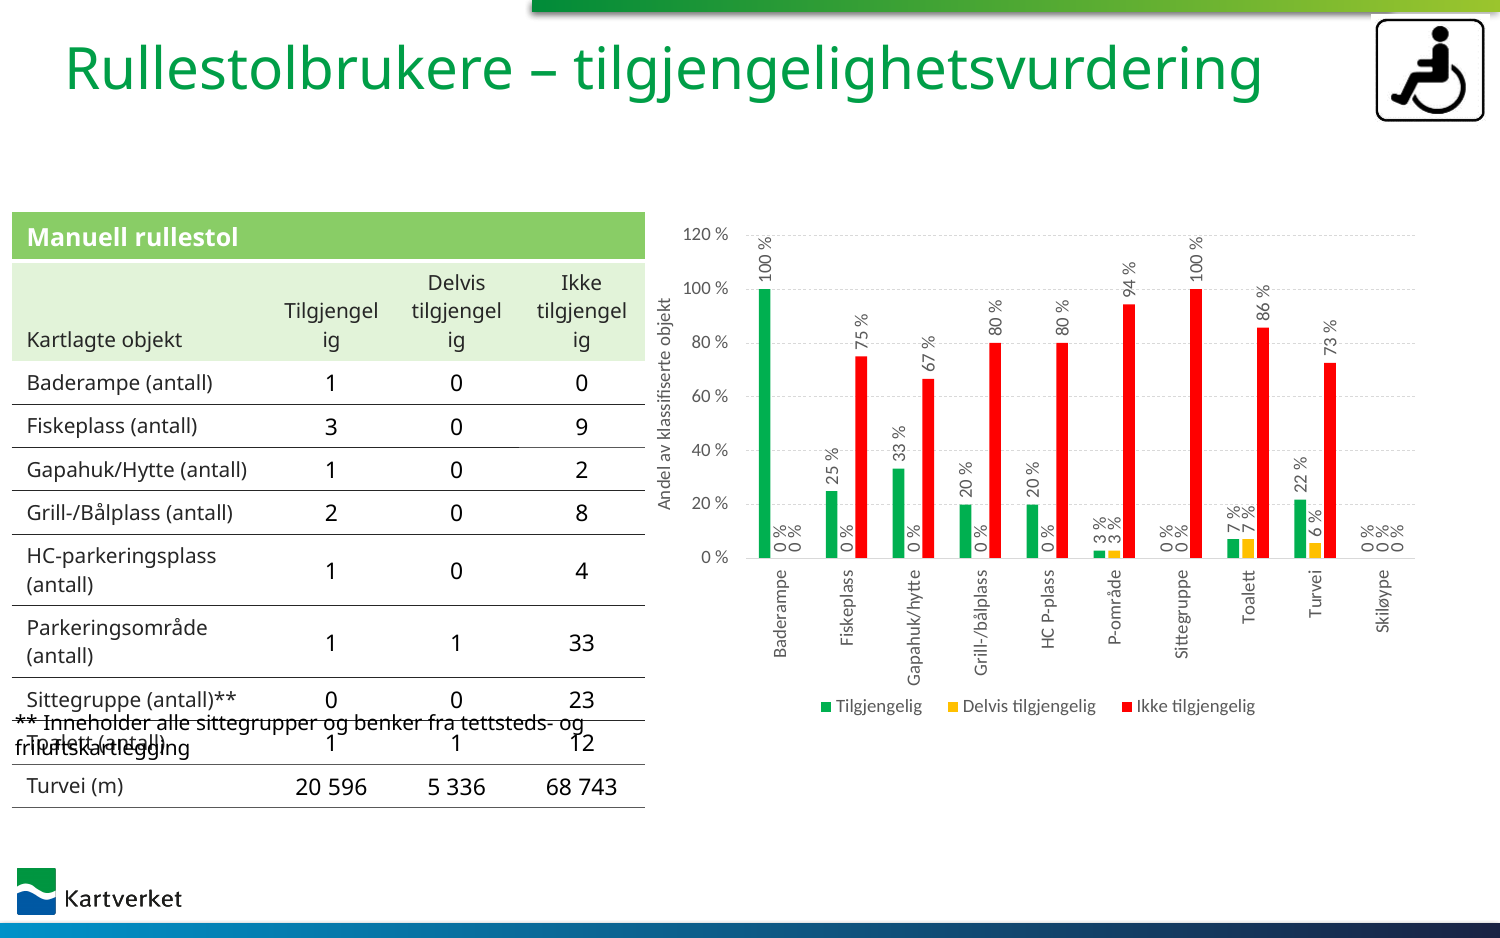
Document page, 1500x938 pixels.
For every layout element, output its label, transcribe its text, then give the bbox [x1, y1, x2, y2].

table_cell Ikke tilgjengelig [519, 263, 638, 361]
table_cell Baderampe (antall) [12, 361, 269, 404]
table_cell 2 [269, 491, 394, 534]
table_cell 9 [519, 405, 638, 447]
text_box Rullestolbrukere – tilgjengelighetsvurdering [49, 12, 1372, 109]
table_cell 0 [394, 678, 519, 702]
table_cell 68 743 [519, 768, 645, 807]
table_cell Kartlagte objekt [12, 263, 269, 361]
table_header Manuell rullestol [12, 212, 645, 259]
table_cell 1 [269, 361, 394, 404]
table_cell Gapahuk/Hytte (antall) [12, 448, 269, 490]
table_cell 0 [519, 361, 638, 404]
table_cell 4 [519, 535, 638, 605]
table_cell 2 [519, 448, 638, 490]
table_cell Sittegruppe (antall)** [12, 678, 269, 702]
table_cell 1 [269, 606, 394, 677]
text_box ** Inneholder alle sittegrupper og benker fra tettsteds- og friluftskartlegging [0, 702, 745, 768]
table_cell 0 [394, 361, 519, 404]
table_cell 1 [269, 448, 394, 490]
table_cell 0 [394, 448, 519, 490]
table_cell 8 [519, 491, 638, 534]
table_cell 3 [269, 405, 394, 447]
table_cell Tilgjengelig [269, 263, 394, 361]
table_cell Grill-/Bålplass (antall) [12, 491, 269, 534]
table_cell Turvei (m) [12, 768, 269, 807]
table_cell HC-parkeringsplass (antall) [12, 535, 269, 605]
table_cell Fiskeplass (antall) [12, 405, 269, 447]
picture [643, 218, 1427, 728]
table_cell 0 [394, 535, 519, 605]
table_cell 1 [269, 535, 394, 605]
table_cell 0 [394, 405, 519, 447]
table_cell Delvis tilgjengelig [394, 263, 519, 361]
table_cell 5 336 [394, 768, 519, 807]
table_cell 1 [394, 606, 519, 677]
table_cell 20 596 [269, 768, 394, 807]
table_cell 33 [519, 606, 638, 677]
table_cell Parkeringsområde (antall) [12, 606, 269, 677]
table_cell 23 [519, 678, 638, 702]
table_cell 0 [269, 678, 394, 702]
table_cell 0 [394, 491, 519, 534]
picture [1371, 13, 1491, 127]
